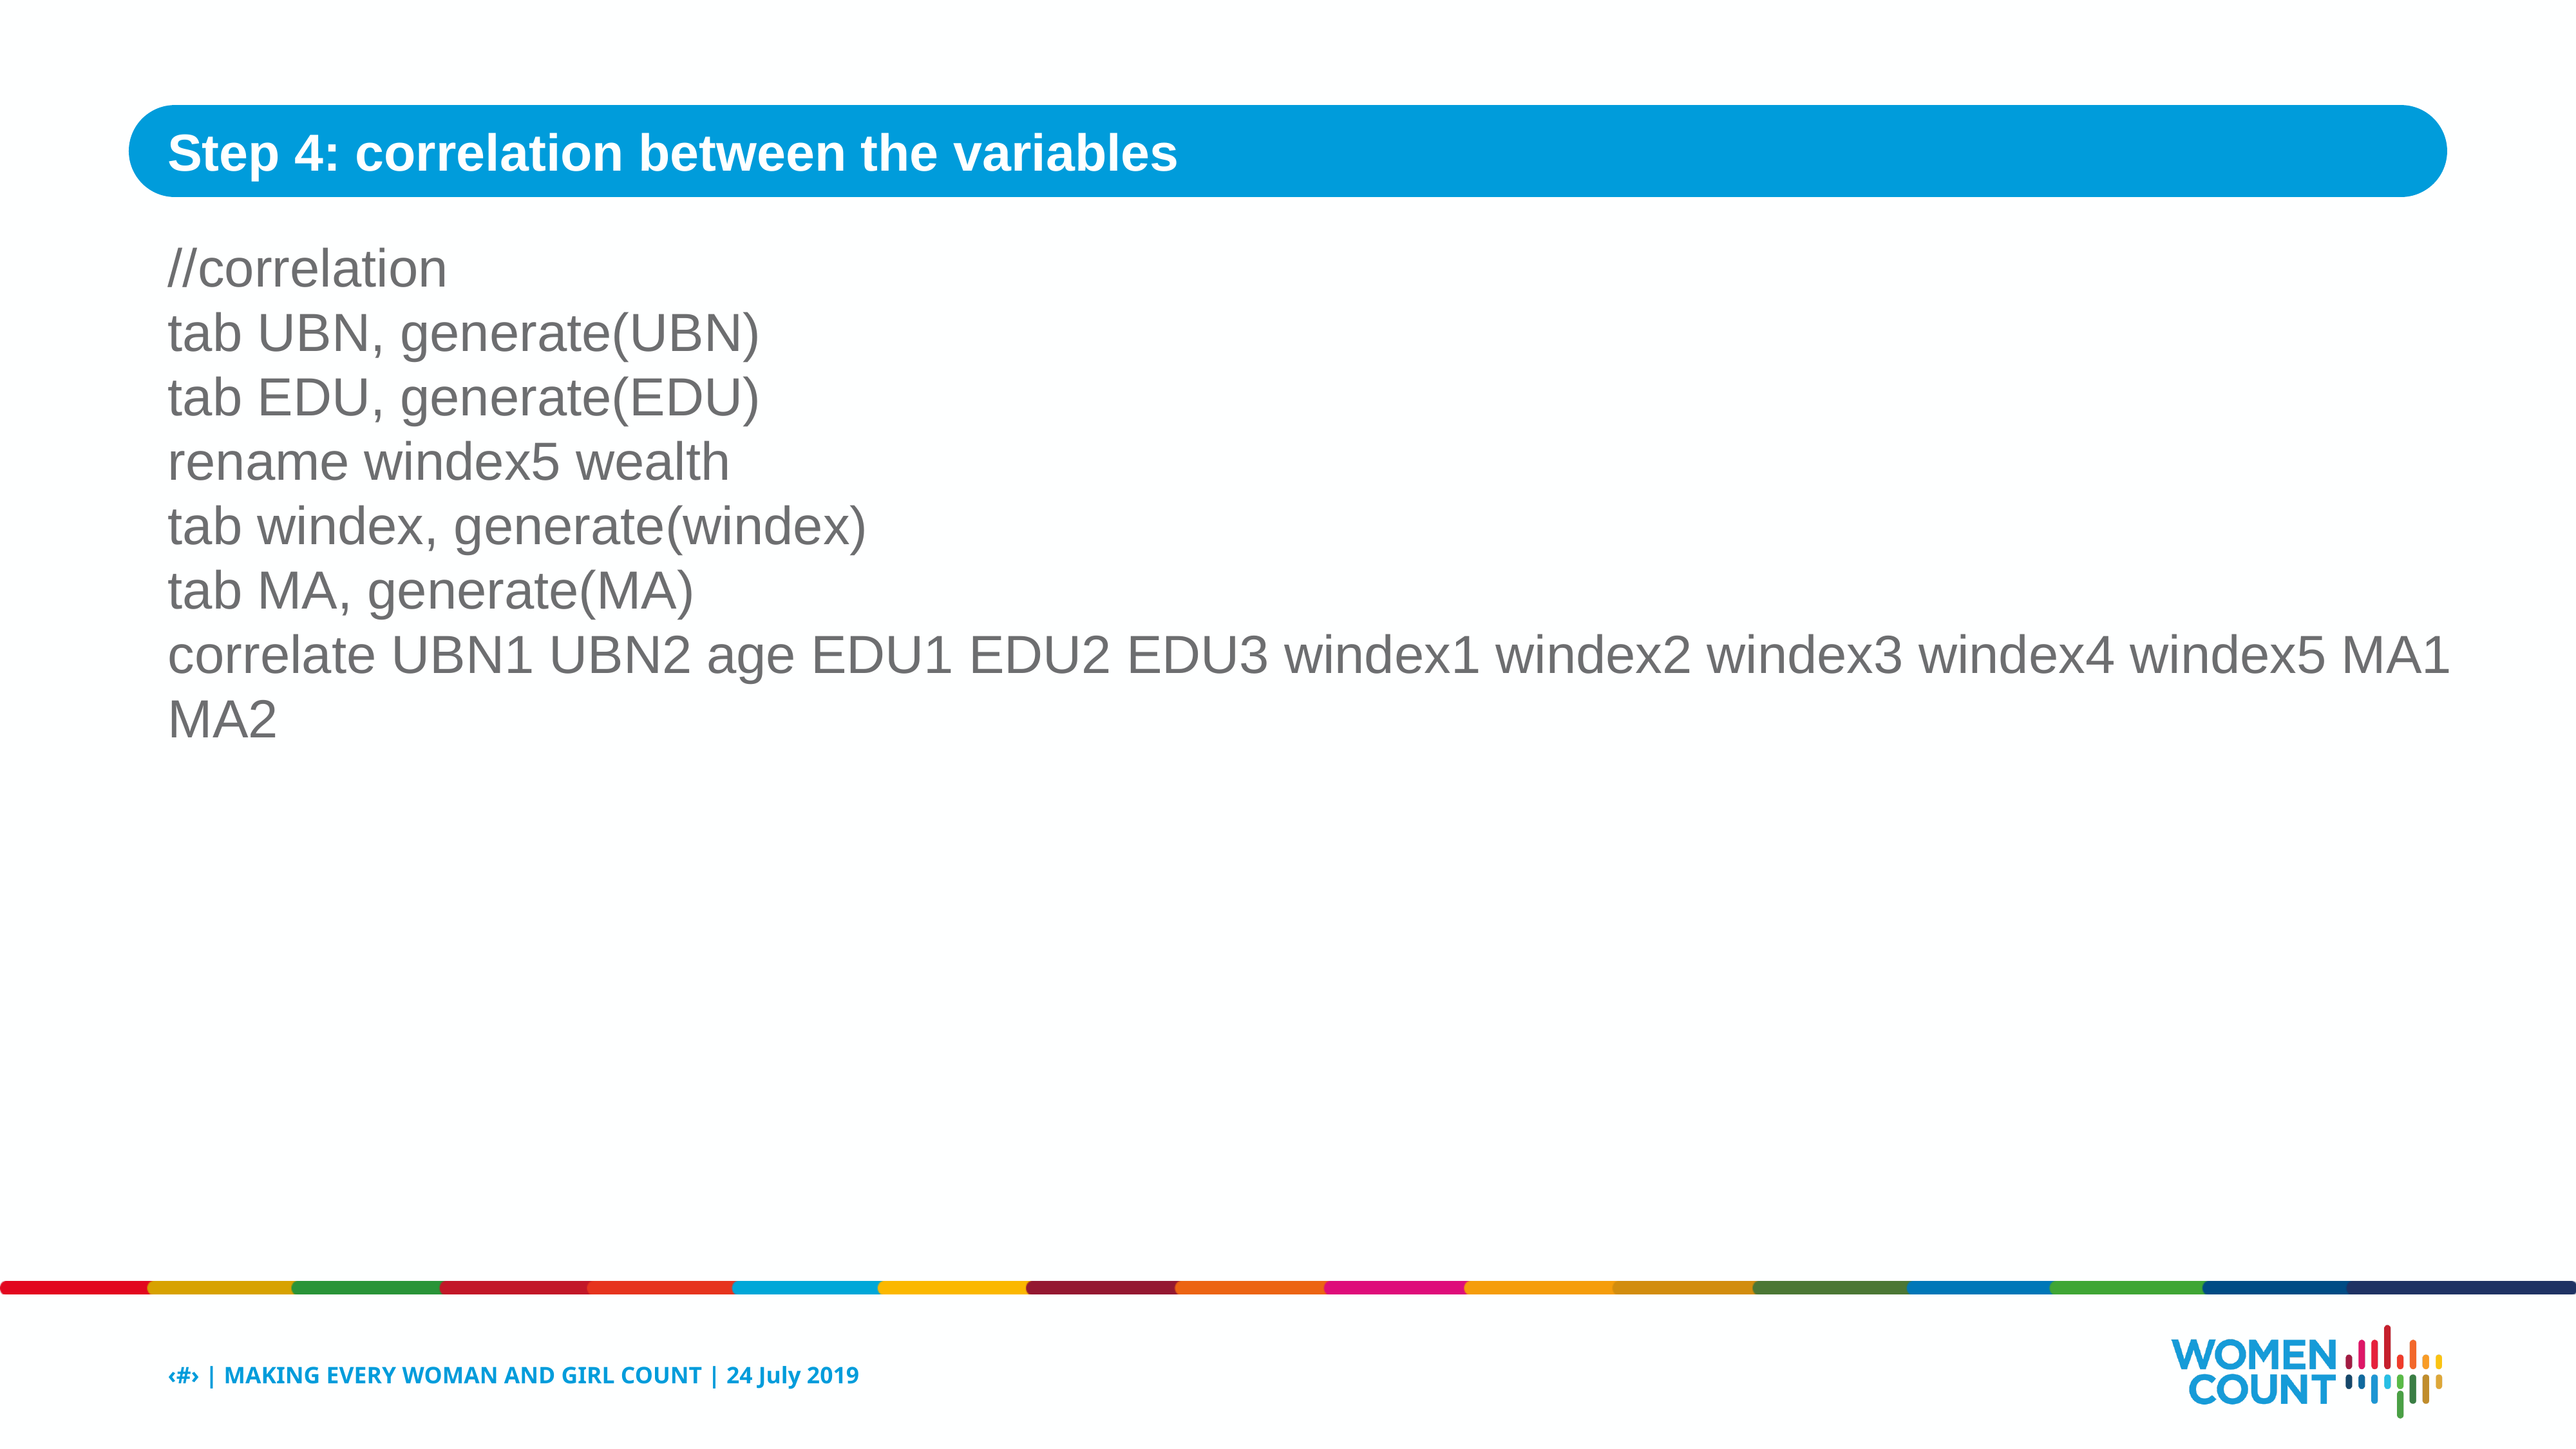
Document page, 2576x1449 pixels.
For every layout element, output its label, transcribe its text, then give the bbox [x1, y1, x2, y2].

list Step 4: correlation between the variables [167, 119, 2411, 182]
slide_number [167, 1360, 1542, 1388]
list //correlation tab UBN, generate(UBN) tab EDU, generate(EDU) rename windex5 wealth tab windex, generate(windex) tab MA, generate(MA) correlate UBN1 UBN2 age EDU1 EDU2 EDU3 windex1 windex2 windex3 windex4 windex5 MA1 MA2 [167, 233, 2576, 949]
